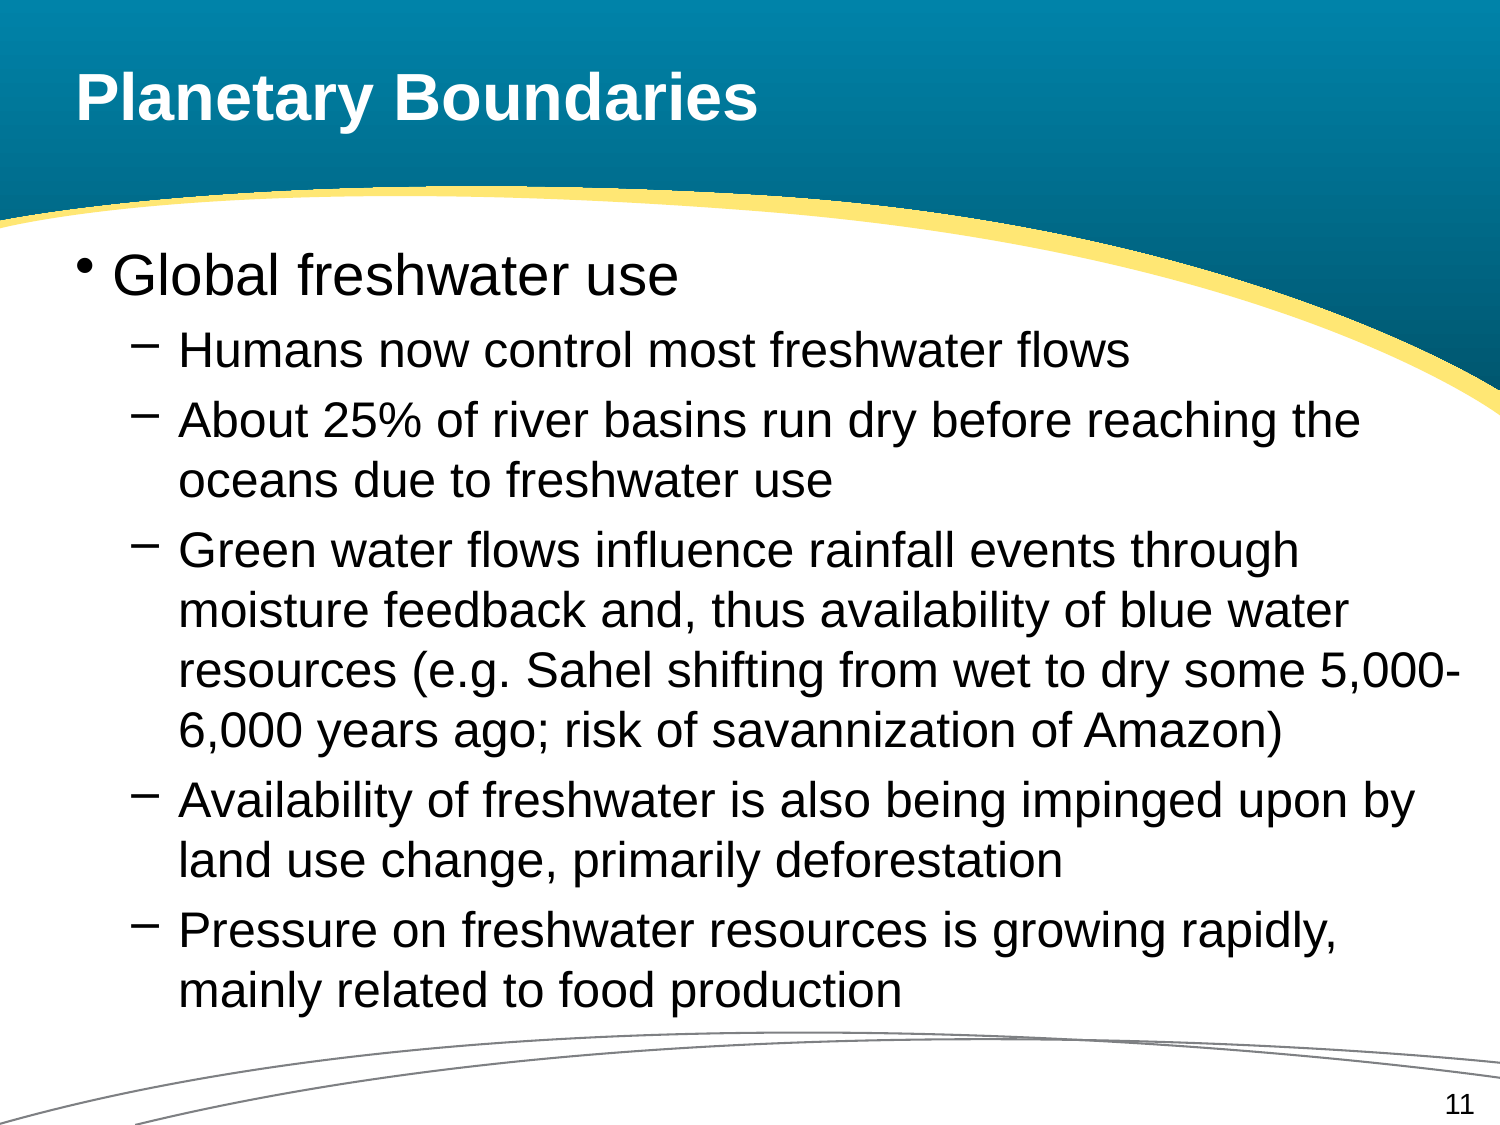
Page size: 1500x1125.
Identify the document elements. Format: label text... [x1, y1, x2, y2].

title Planetary Boundaries [74, 0, 1476, 188]
slide_number 11 [1124, 1084, 1476, 1113]
list Global freshwater use Humans now control most freshwater flows About 25% of river basins run dry before reaching the oceans due to freshwater use Green water flows influence rainfall events through moisture feedback and, thus availability of blue water resources (e.g. Sahel shifting from wet to dry some 5,000-6,000 years ago; risk of savannization of Amazon) Availability of freshwater is also being impinged upon by land use change, primarily deforestation Pressure on freshwater resources is growing rapidly, mainly related to food production [74, 237, 1476, 1026]
